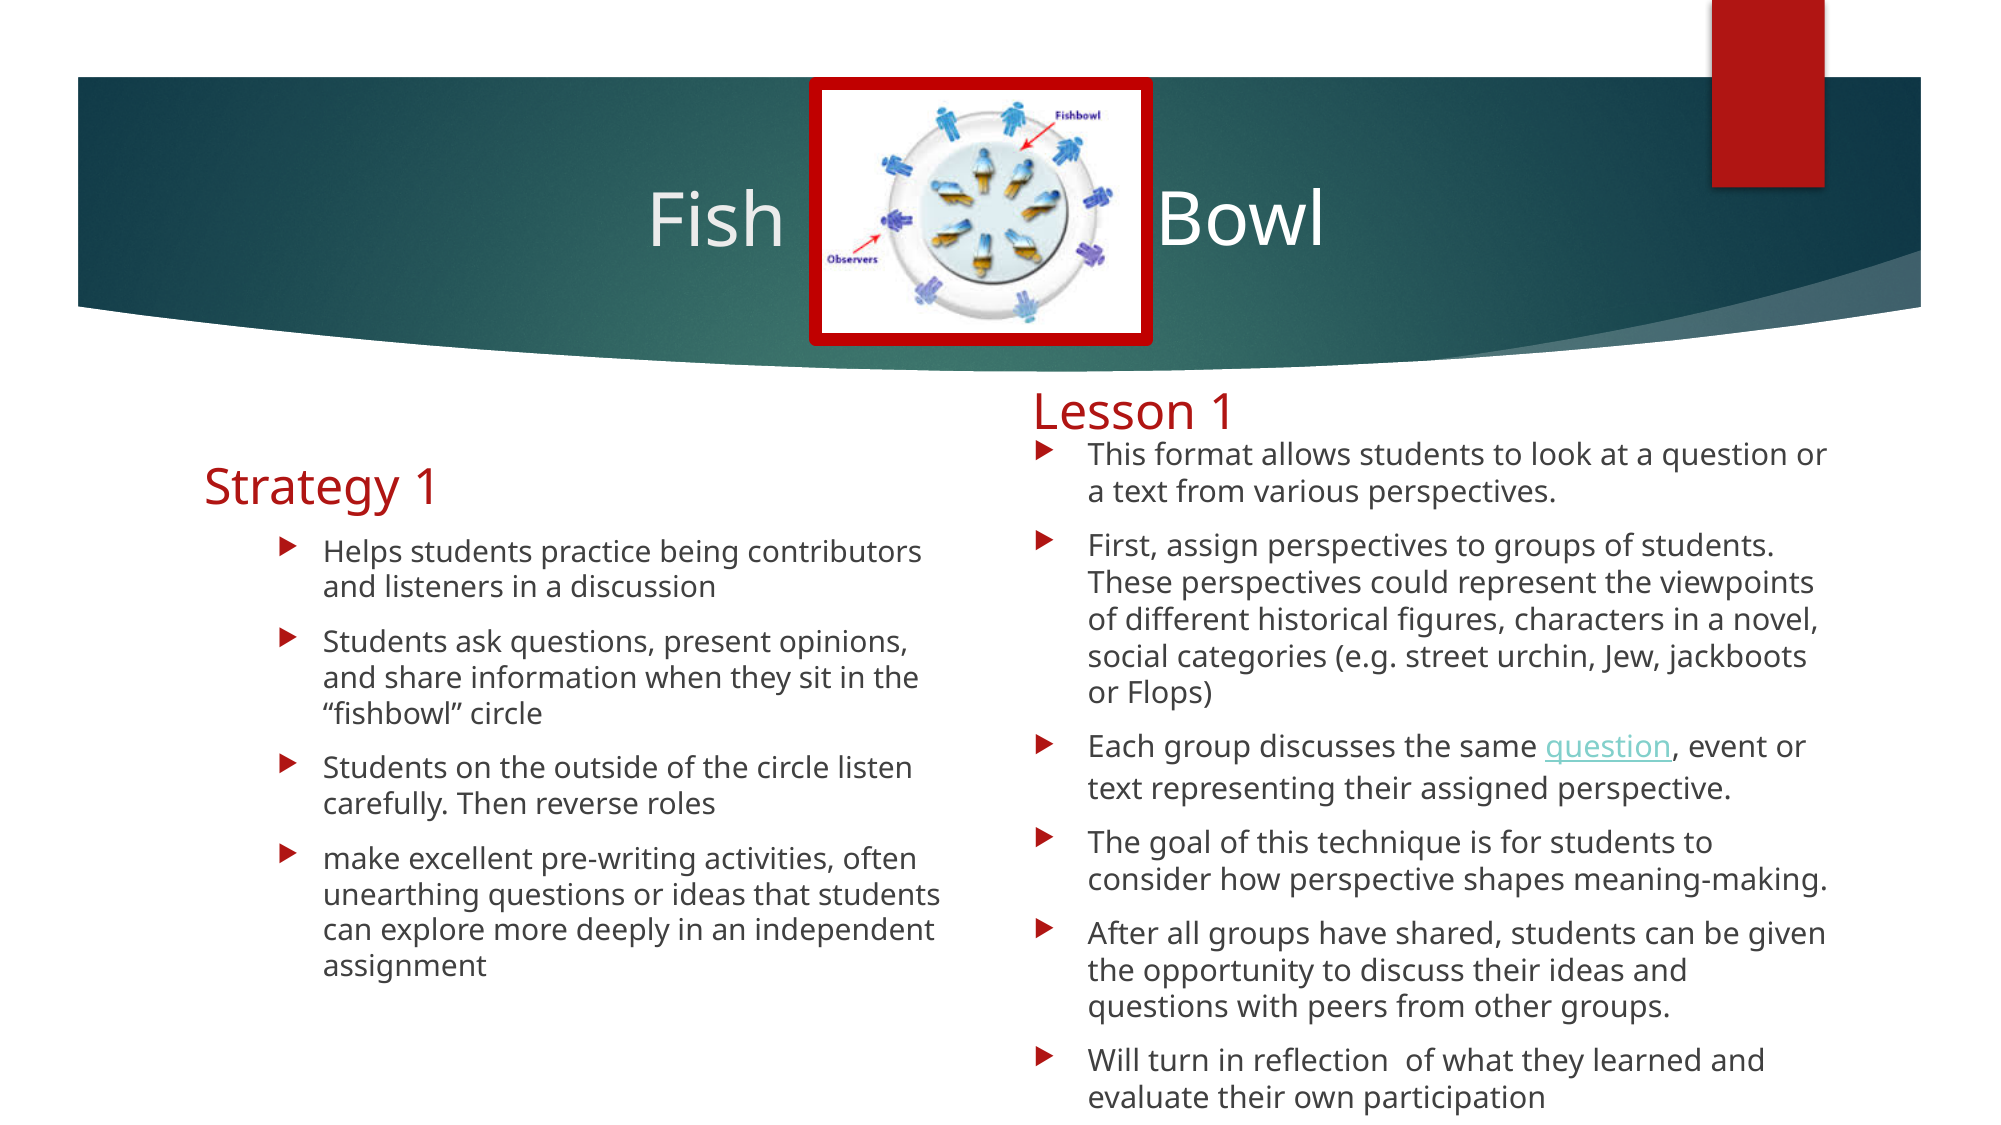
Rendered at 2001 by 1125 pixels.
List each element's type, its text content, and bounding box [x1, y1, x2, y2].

title Fish [549, 158, 809, 275]
list Lesson 1 [1017, 352, 1810, 447]
text_box Bowl [1146, 163, 1386, 268]
list Helps students practice being contributors and listeners in a discussion Students ask questions, present opinions, and share information when they sit in the “fishbowl” circle Students on the outside of the circle listen carefully. Then reverse roles make excellent pre-writing activities, often unearthing questions or ideas that students can explore more deeply in an independent assignment [189, 524, 982, 992]
list Strategy 1 [189, 427, 982, 522]
list This format allows students to look at a question or a text from various perspectives. First, assign perspectives to groups of students. These perspectives could represent the viewpoints of different historical figures, characters in a novel, social categories (e.g. street urchin, Jew, jackboots or Flops) Each group discusses the same question, event or text representing their assigned perspective. The goal of this technique is for students to consider how perspective shapes meaning-making. After all groups have shared, students can be given the opportunity to discuss their ideas and questions with peers from other groups. Will turn in reflection of what they learned and evaluate their own participation [1018, 427, 1847, 1125]
picture [821, 89, 1142, 334]
